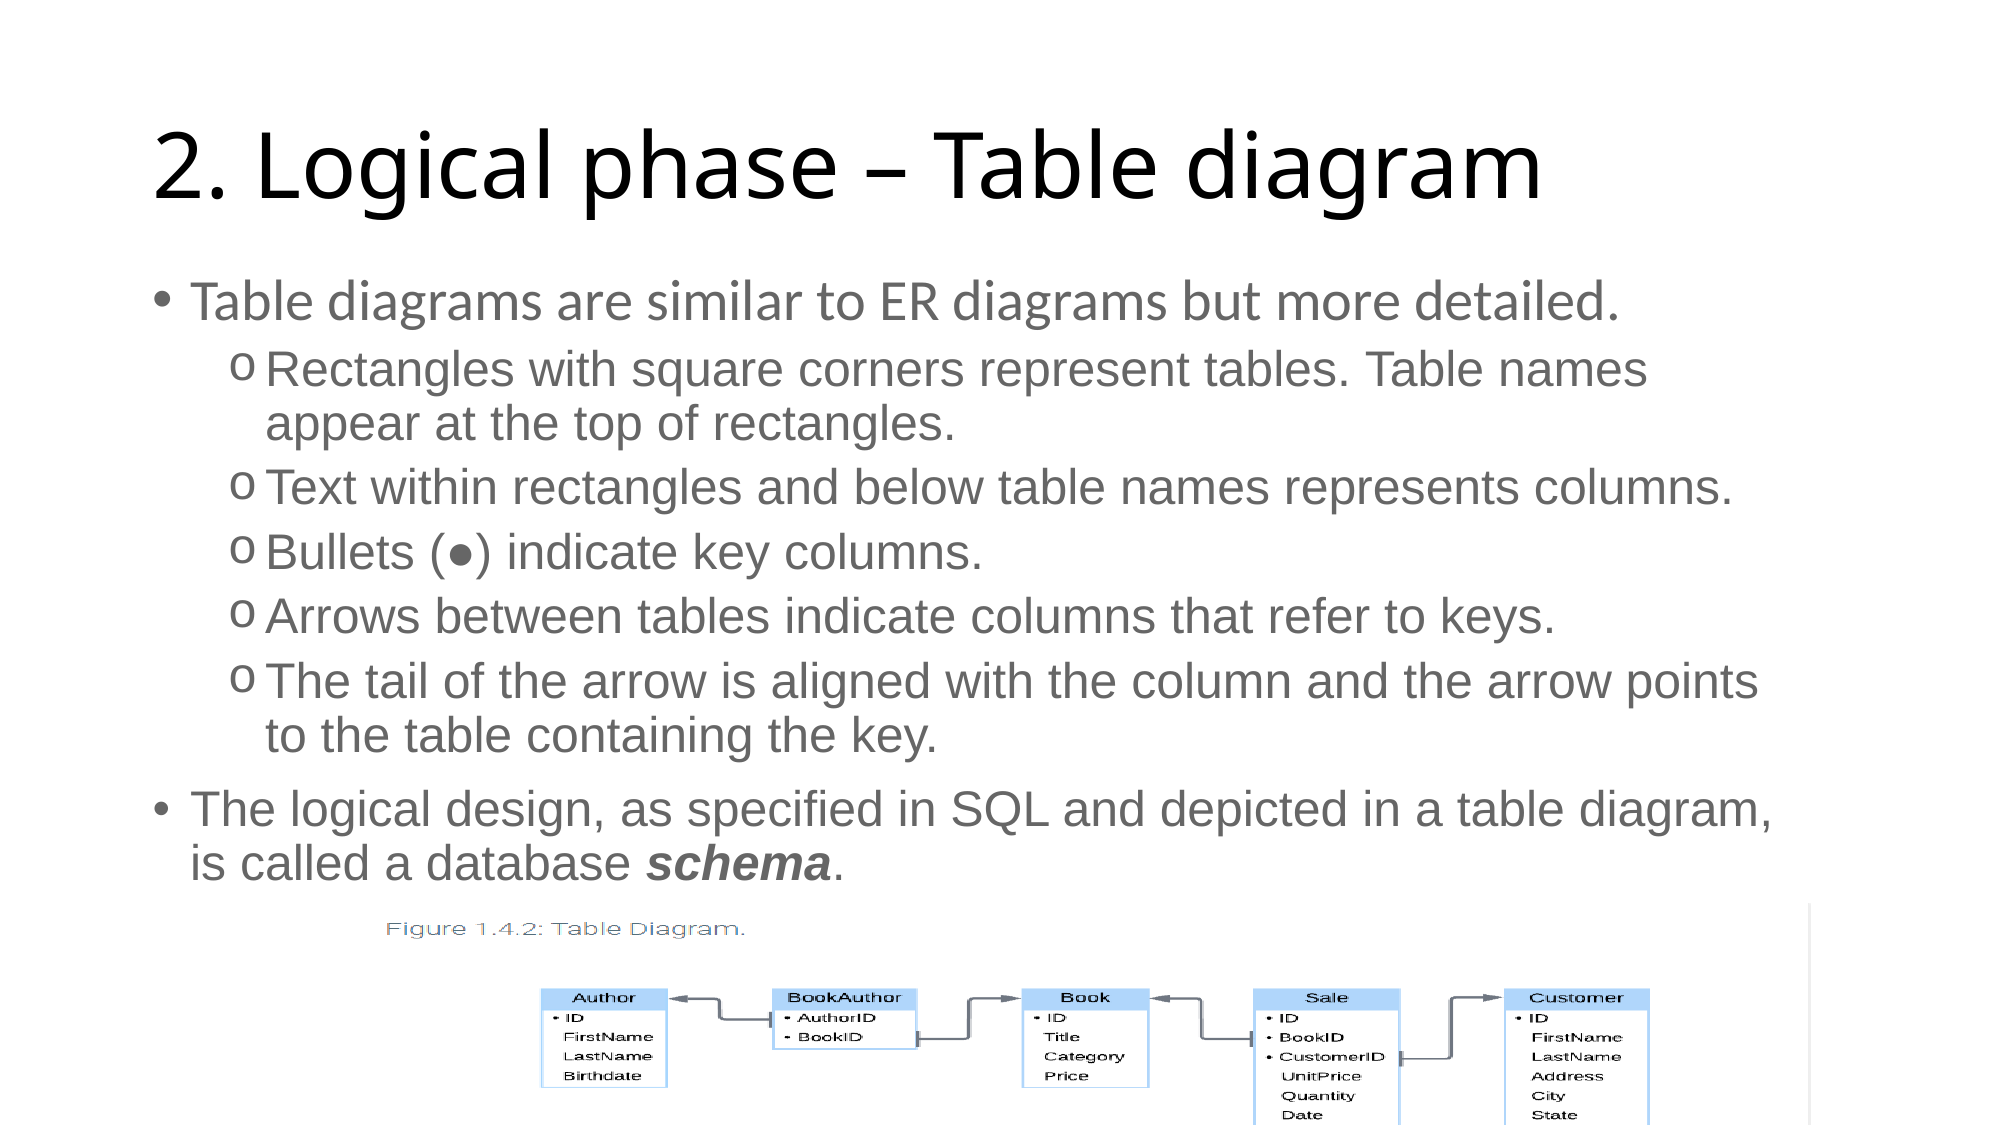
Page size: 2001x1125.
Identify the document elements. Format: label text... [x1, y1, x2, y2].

picture [364, 903, 1811, 1125]
title 2. Logical phase – Table diagram [137, 59, 1863, 278]
list Table diagrams are similar to ER diagrams but more detailed. Rectangles with square corners represent tables. Table names appear at the top of rectangles. Text within rectangles and below table names represents columns. Bullets (●) indicate key columns. Arrows between tables indicate columns that refer to keys. The tail of the arrow is aligned with the column and the arrow points to the table containing the key. The logical design, as specified in SQL and depicted in a table diagram, is called a database schema. [137, 262, 1828, 1016]
